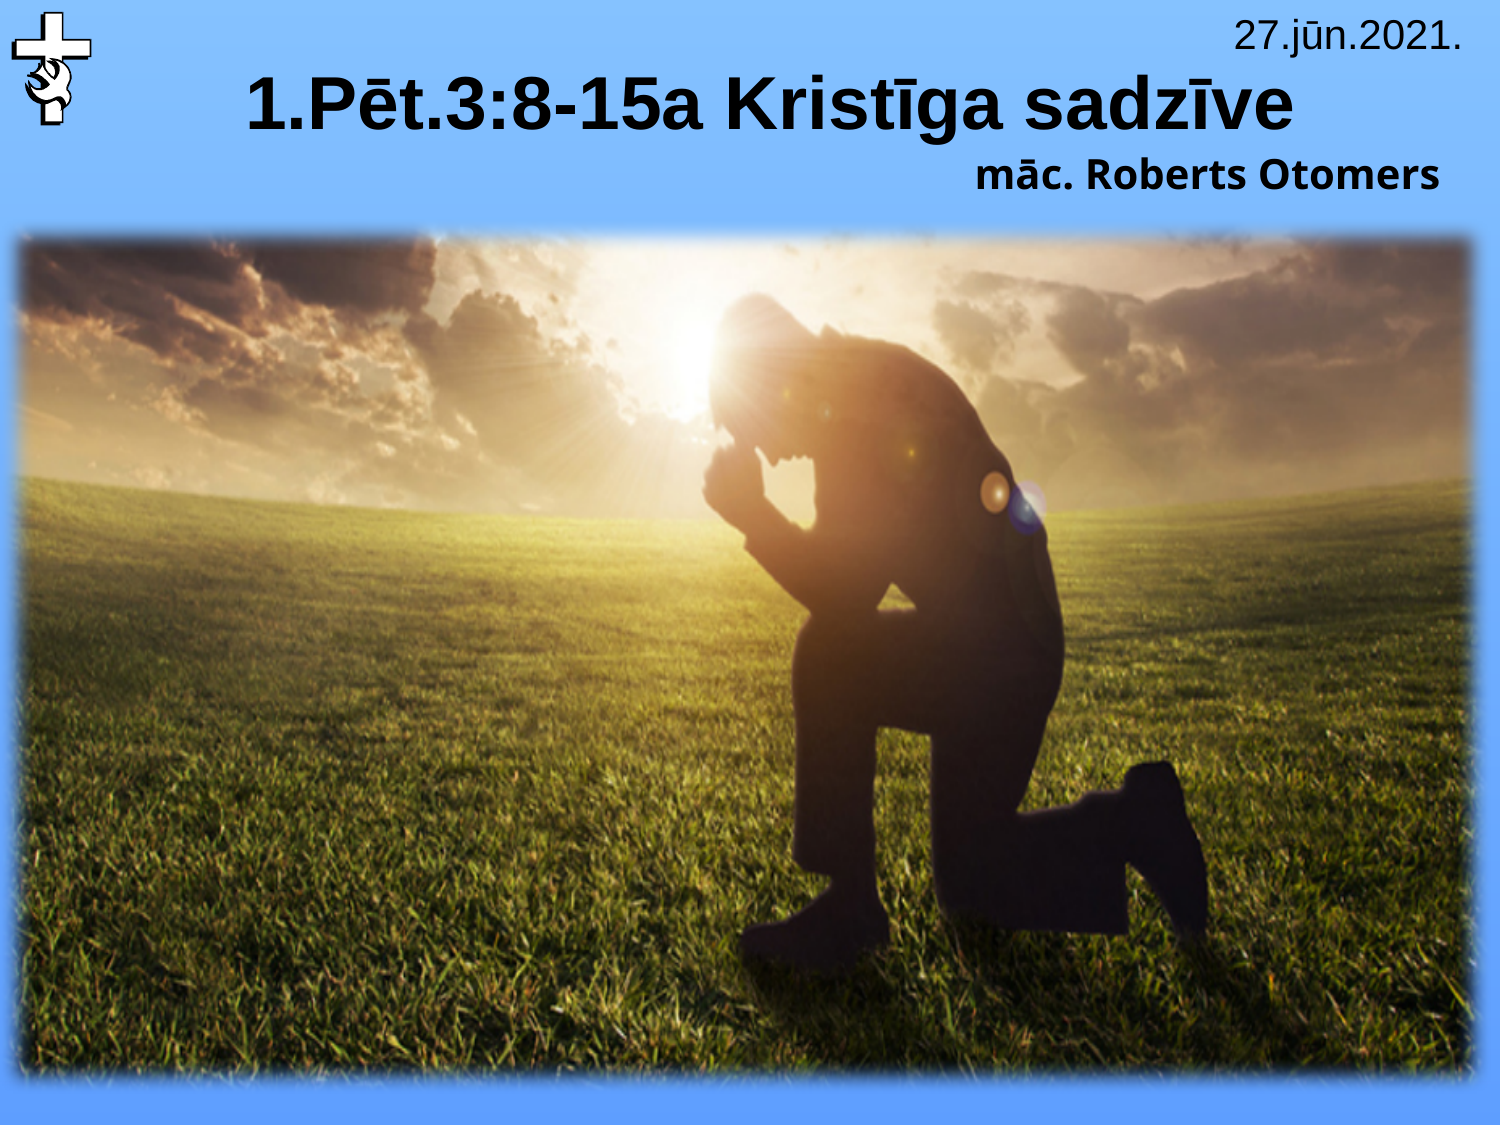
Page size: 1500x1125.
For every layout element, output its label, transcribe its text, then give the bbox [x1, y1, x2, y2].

text_box māc. Roberts Otomers [915, 140, 1500, 206]
title 1.Pēt.3:8-15a Kristīga sadzīve [40, 11, 1500, 188]
text_box 27.jūn.2021. [1218, 0, 1500, 65]
picture [11, 11, 92, 126]
picture [0, 219, 1491, 1095]
